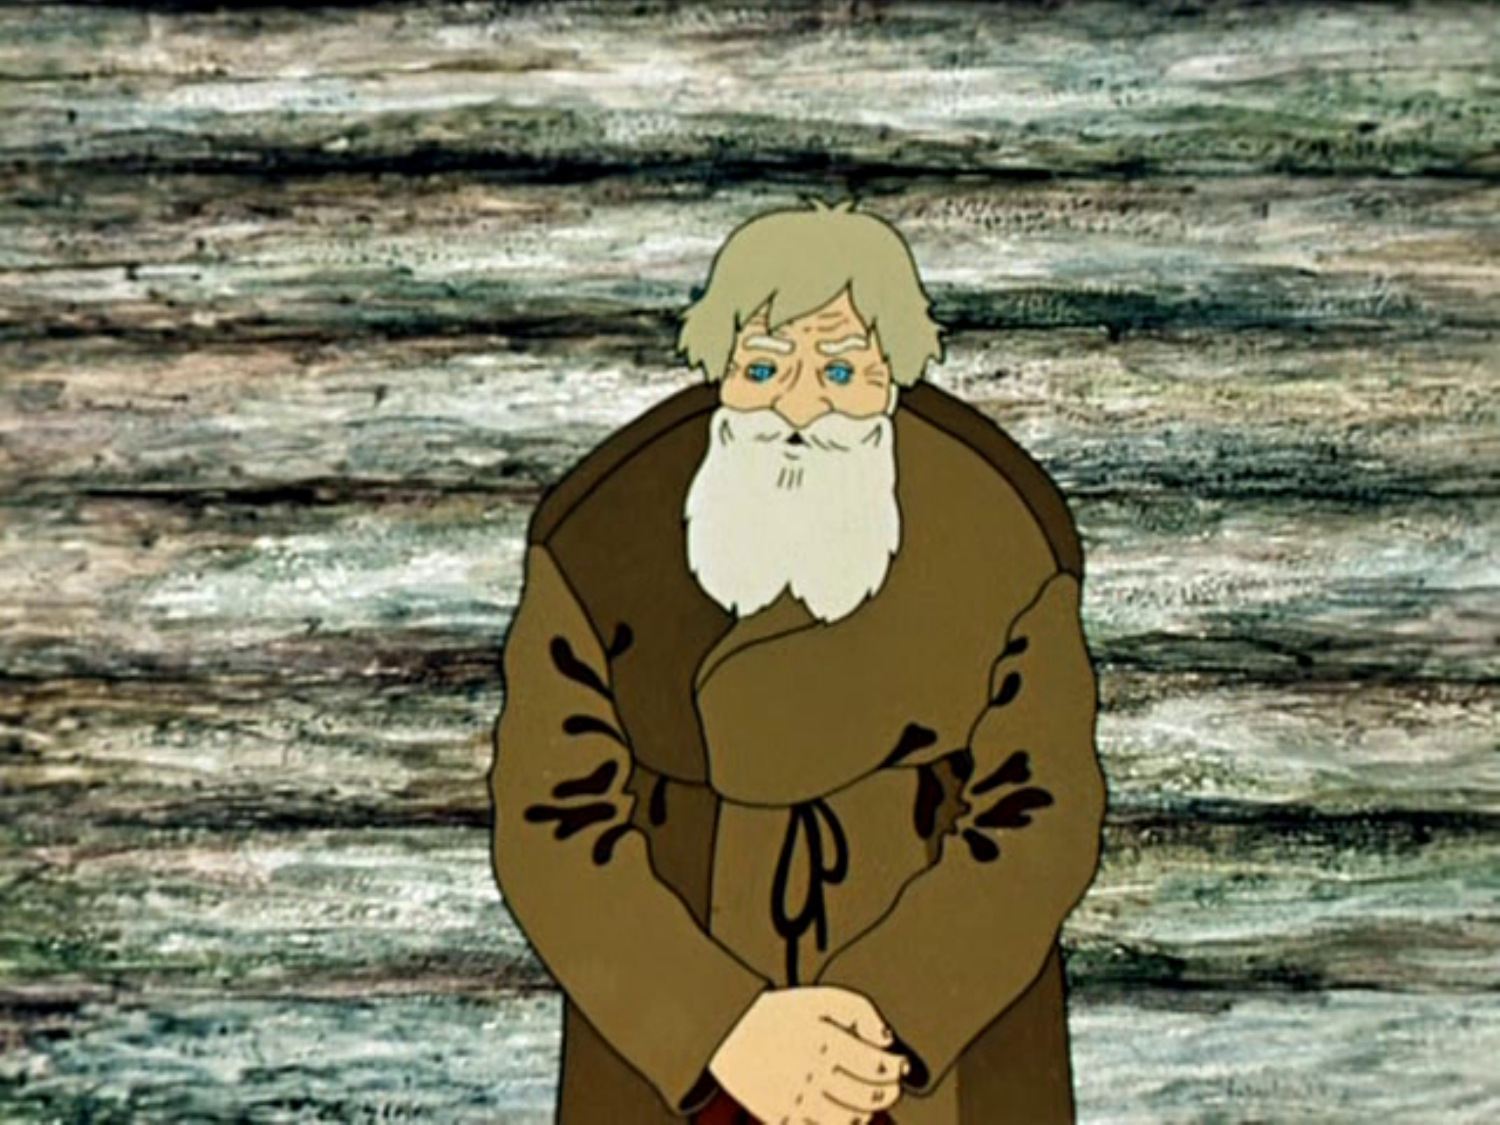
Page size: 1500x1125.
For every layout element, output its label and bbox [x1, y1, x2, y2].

list [0, 0, 1500, 1125]
